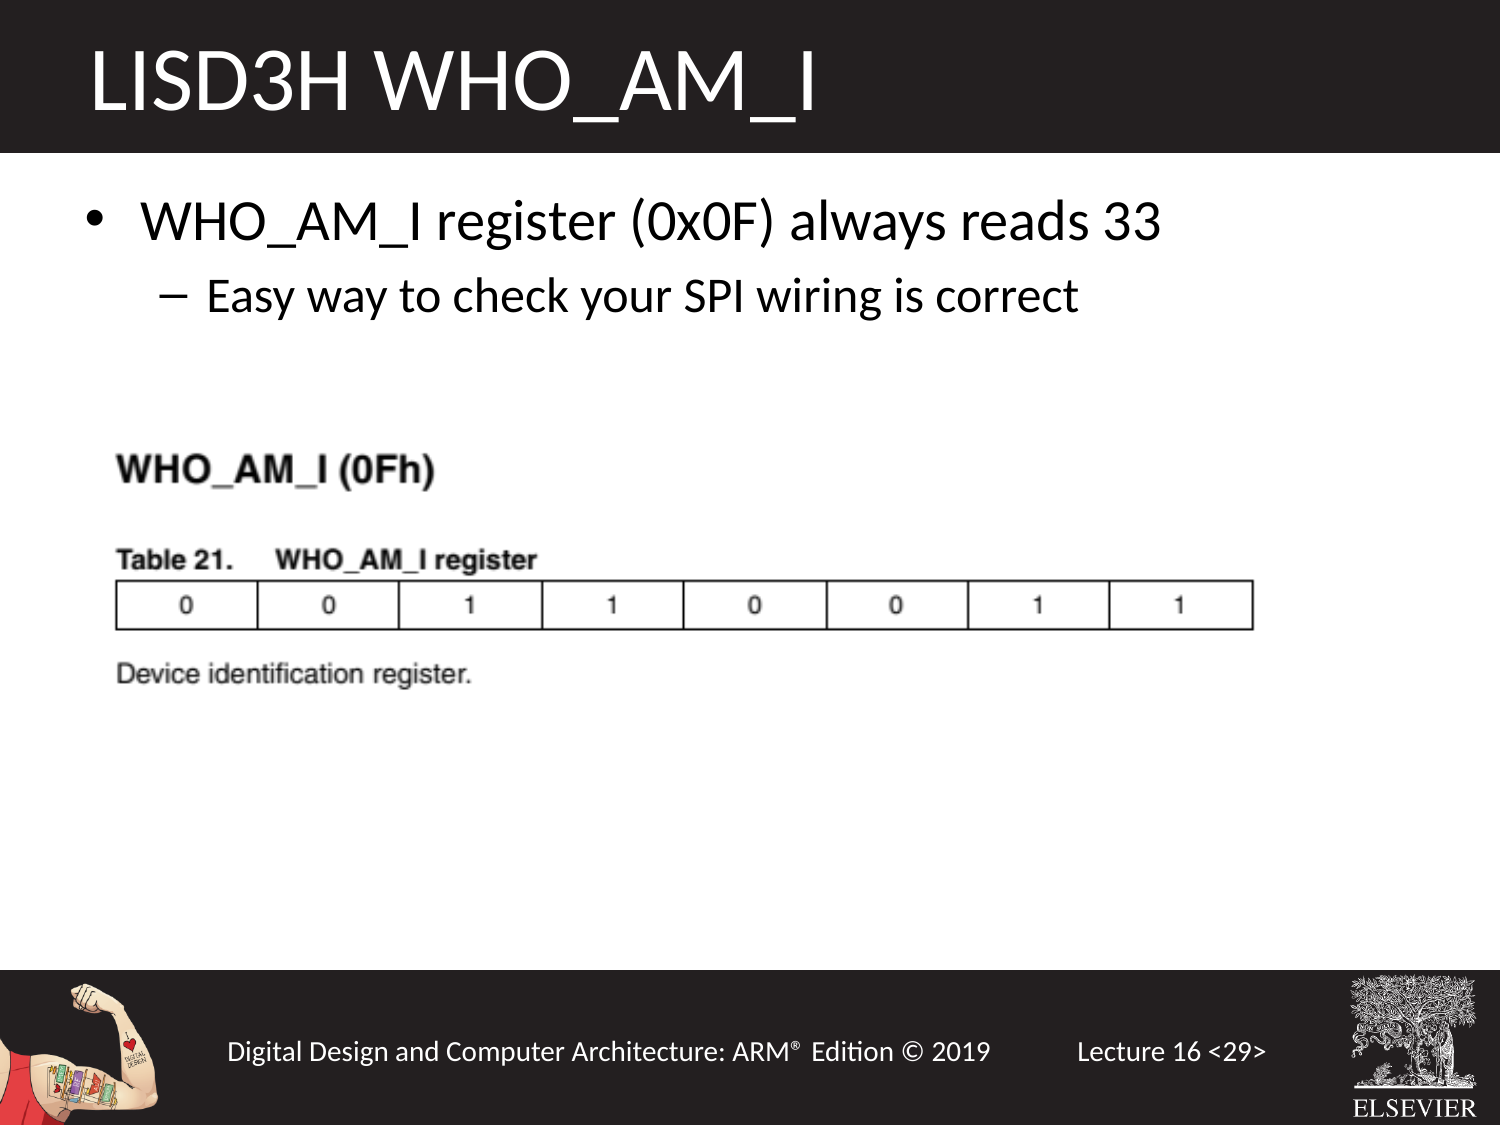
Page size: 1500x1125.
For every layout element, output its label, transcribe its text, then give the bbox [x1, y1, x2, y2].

text_box WHO_AM_I register (0x0F) always reads 33 Easy way to check your SPI wiring is correct [69, 174, 1470, 918]
picture [0, 979, 163, 1125]
text_box LISD3H WHO_AM_I [75, 11, 1375, 136]
picture [99, 437, 1263, 707]
picture [1350, 974, 1477, 1117]
